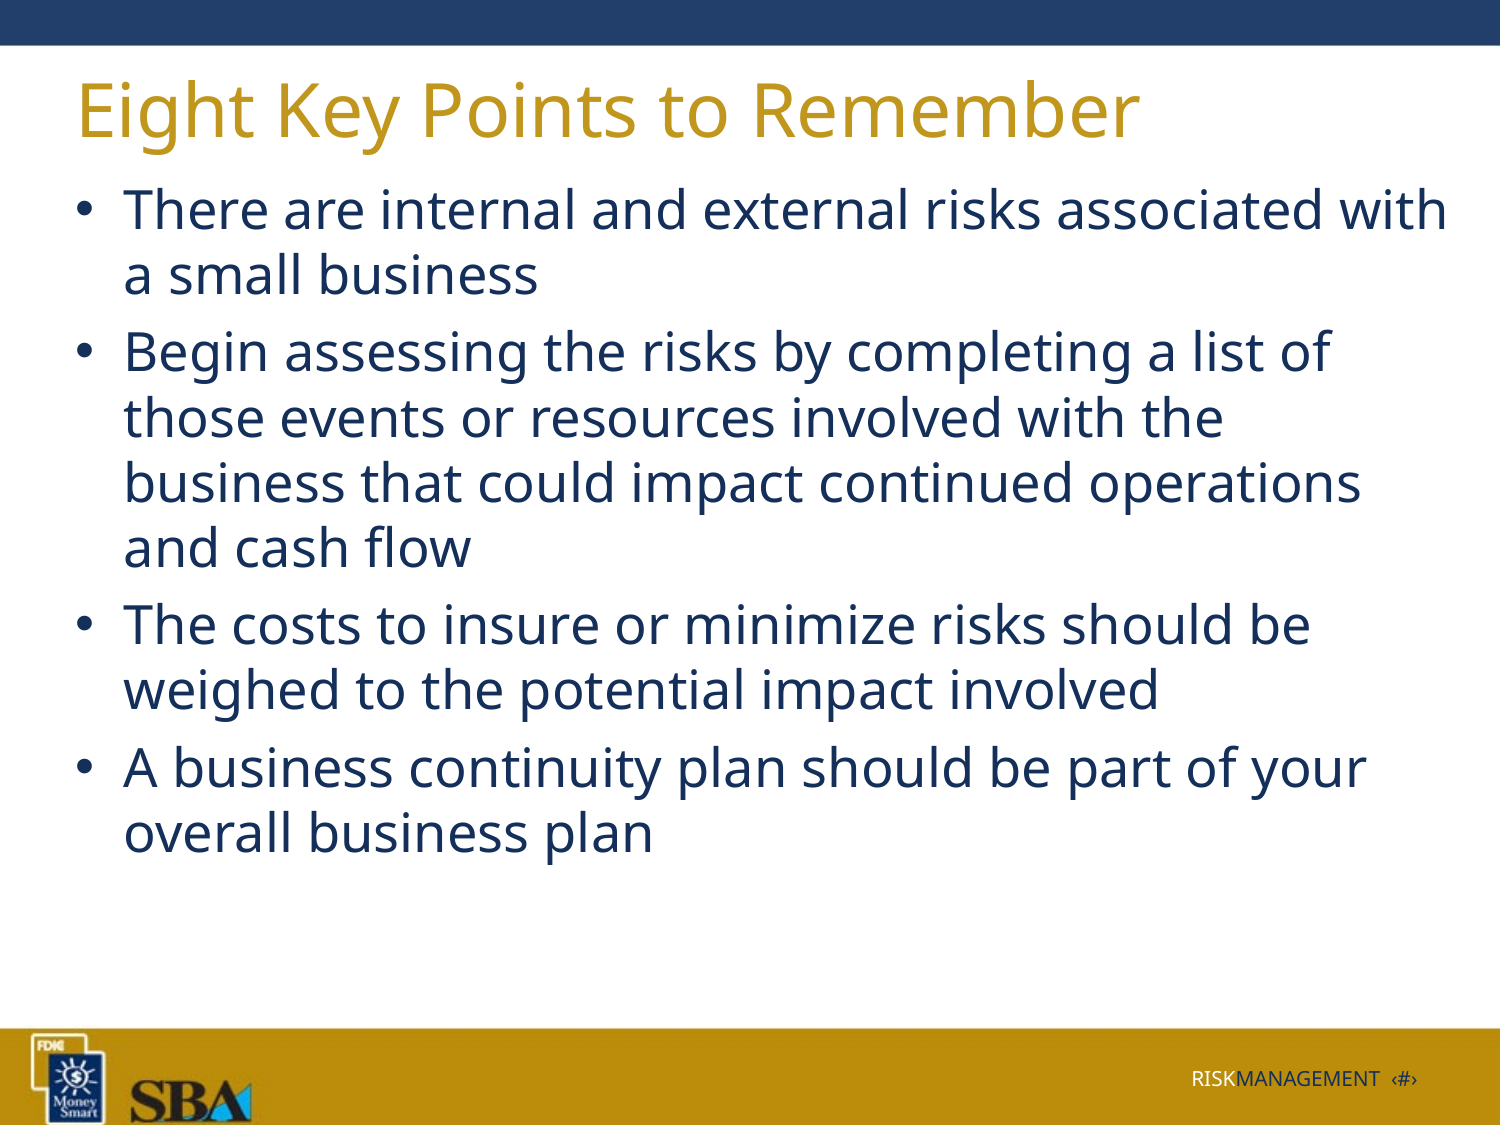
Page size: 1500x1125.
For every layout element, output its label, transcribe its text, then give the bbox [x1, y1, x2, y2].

title Eight Key Points to Remember [74, 61, 1426, 163]
list There are internal and external risks associated with a small business Begin assessing the risks by completing a list of those events or resources involved with the business that could impact continued operations and cash flow The costs to insure or minimize risks should be weighed to the potential impact involved A business continuity plan should be part of your overall business plan [74, 174, 1463, 1001]
picture [0, 0, 1500, 1125]
